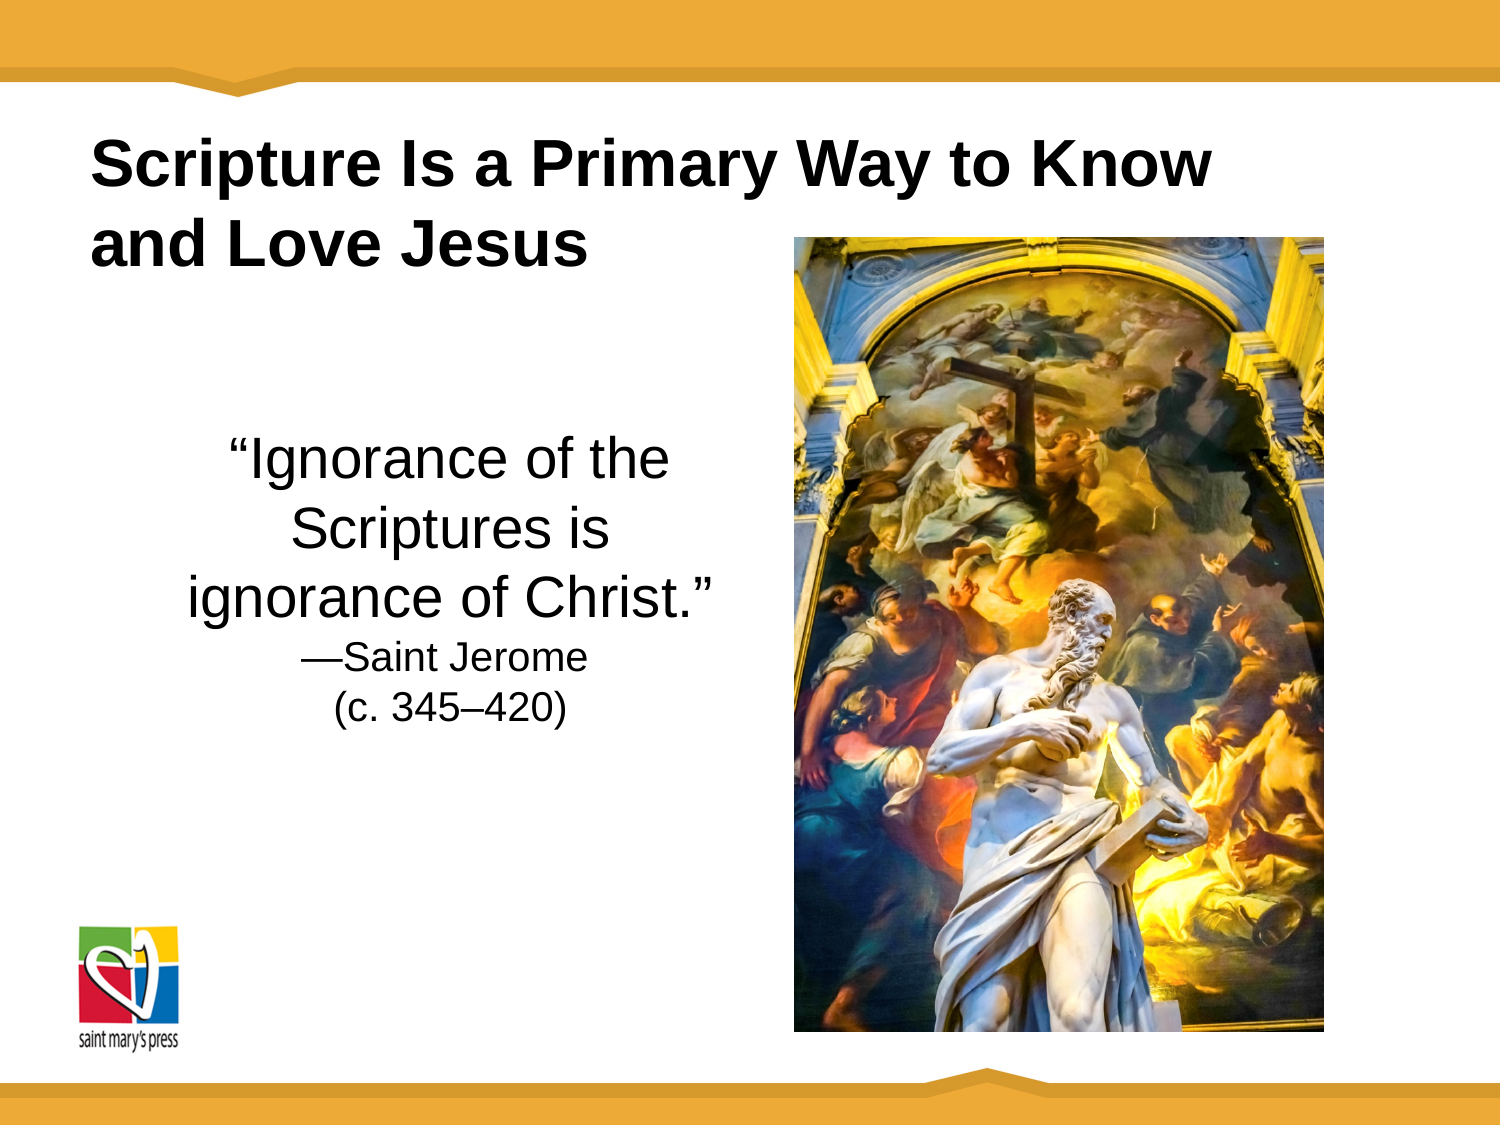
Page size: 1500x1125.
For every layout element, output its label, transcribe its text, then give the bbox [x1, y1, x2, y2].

title Scripture Is a Primary Way to Know and Love Jesus [75, 137, 1463, 263]
picture [0, 0, 1500, 1125]
list “Ignorance of the Scriptures is ignorance of Christ.” —Saint Jerome (c. 345–420) [162, 412, 739, 944]
